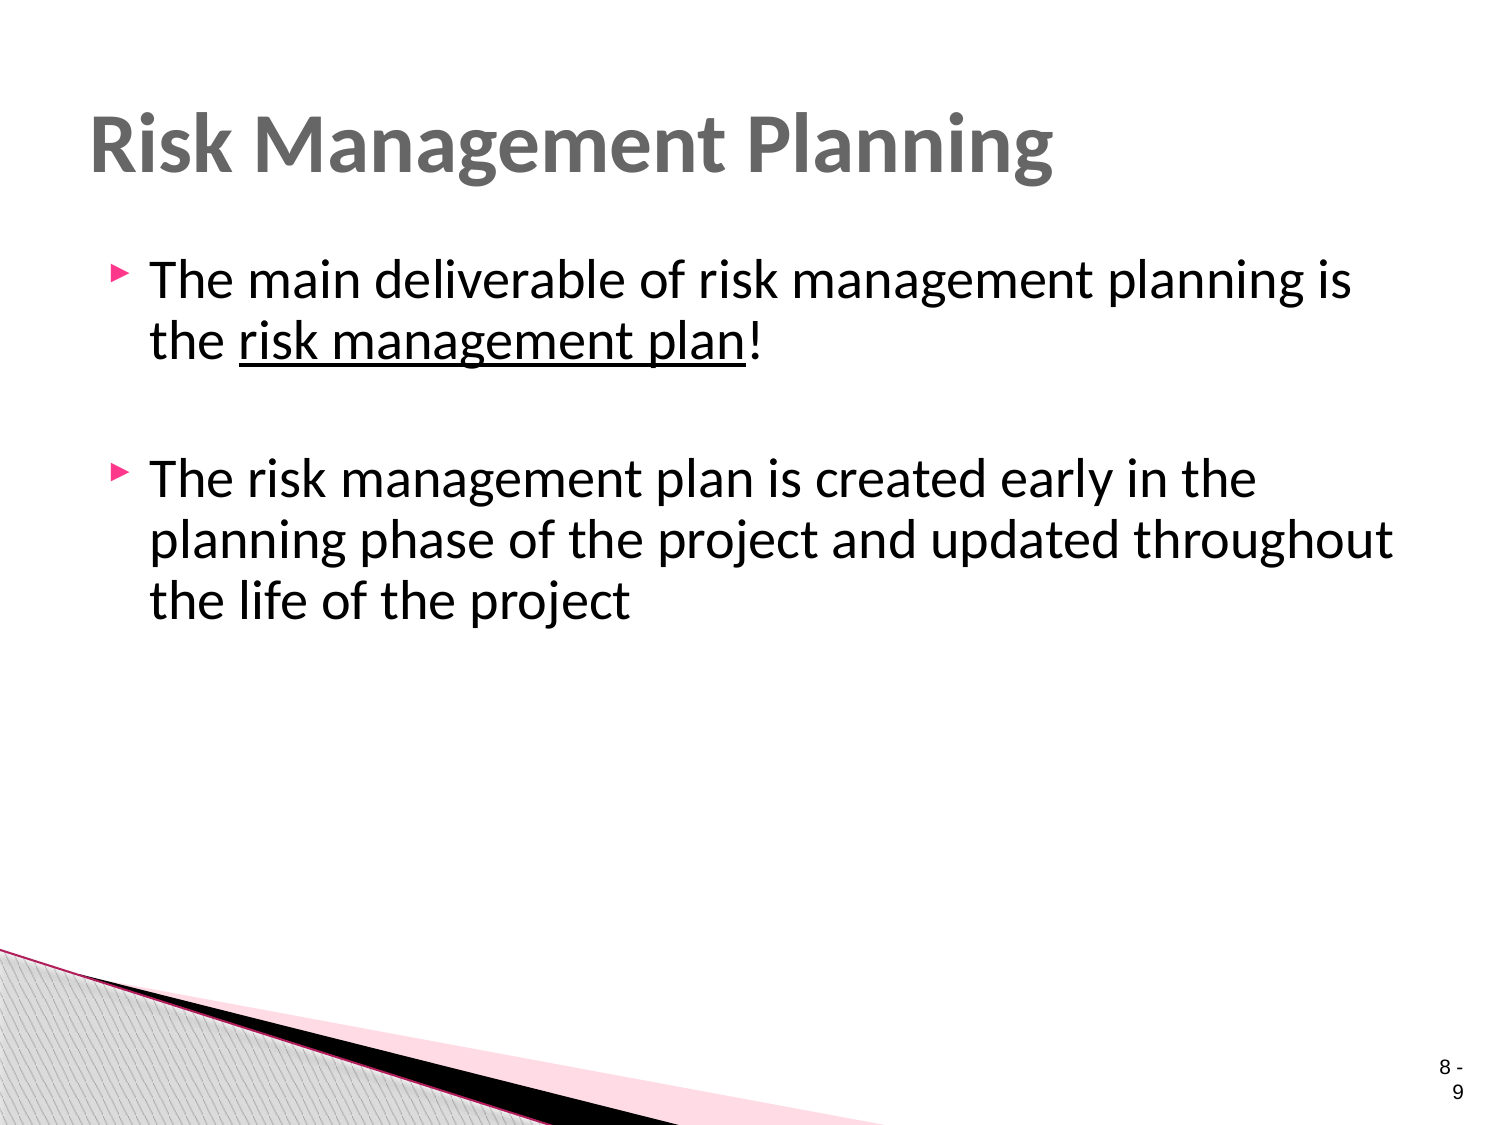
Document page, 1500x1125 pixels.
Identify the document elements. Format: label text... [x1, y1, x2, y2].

slide_number 8 - 9 [1418, 1051, 1479, 1112]
title Risk Management Planning [75, 45, 1425, 233]
list The main deliverable of risk management planning is the risk management plan! The risk management plan is created early in the planning phase of the project and updated throughout the life of the project [75, 243, 1425, 986]
